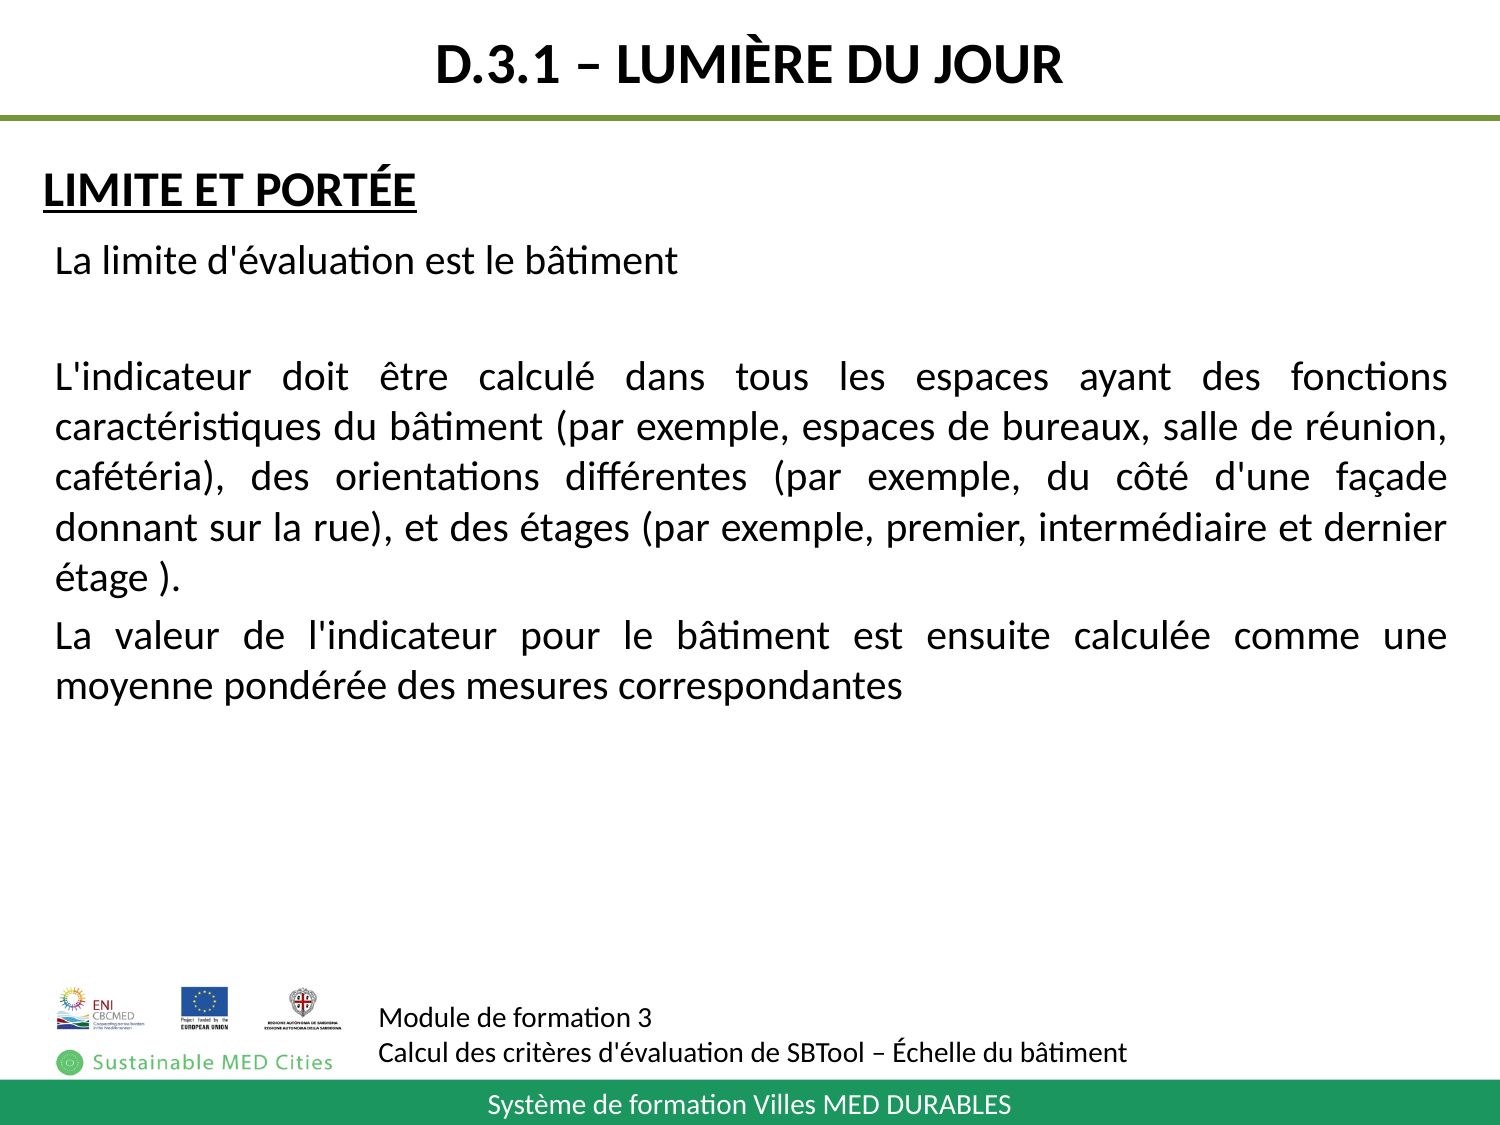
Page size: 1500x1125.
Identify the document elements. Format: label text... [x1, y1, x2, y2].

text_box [0, 972, 1500, 1125]
text_box LIMITE ET PORTÉE [28, 149, 1412, 230]
title D.3.1 – LUMIÈRE DU JOUR [0, 0, 1500, 121]
text_box La limite d'évaluation est le bâtiment L'indicateur doit être calculé dans tous les espaces ayant des fonctions caractéristiques du bâtiment (par exemple, espaces de bureaux, salle de réunion, cafétéria), des orientations différentes (par exemple, du côté d'une façade donnant sur la rue), et des étages (par exemple, premier, intermédiaire et dernier étage ). La valeur de l'indicateur pour le bâtiment est ensuite calculée comme une moyenne pondérée des mesures correspondantes [39, 224, 1464, 967]
